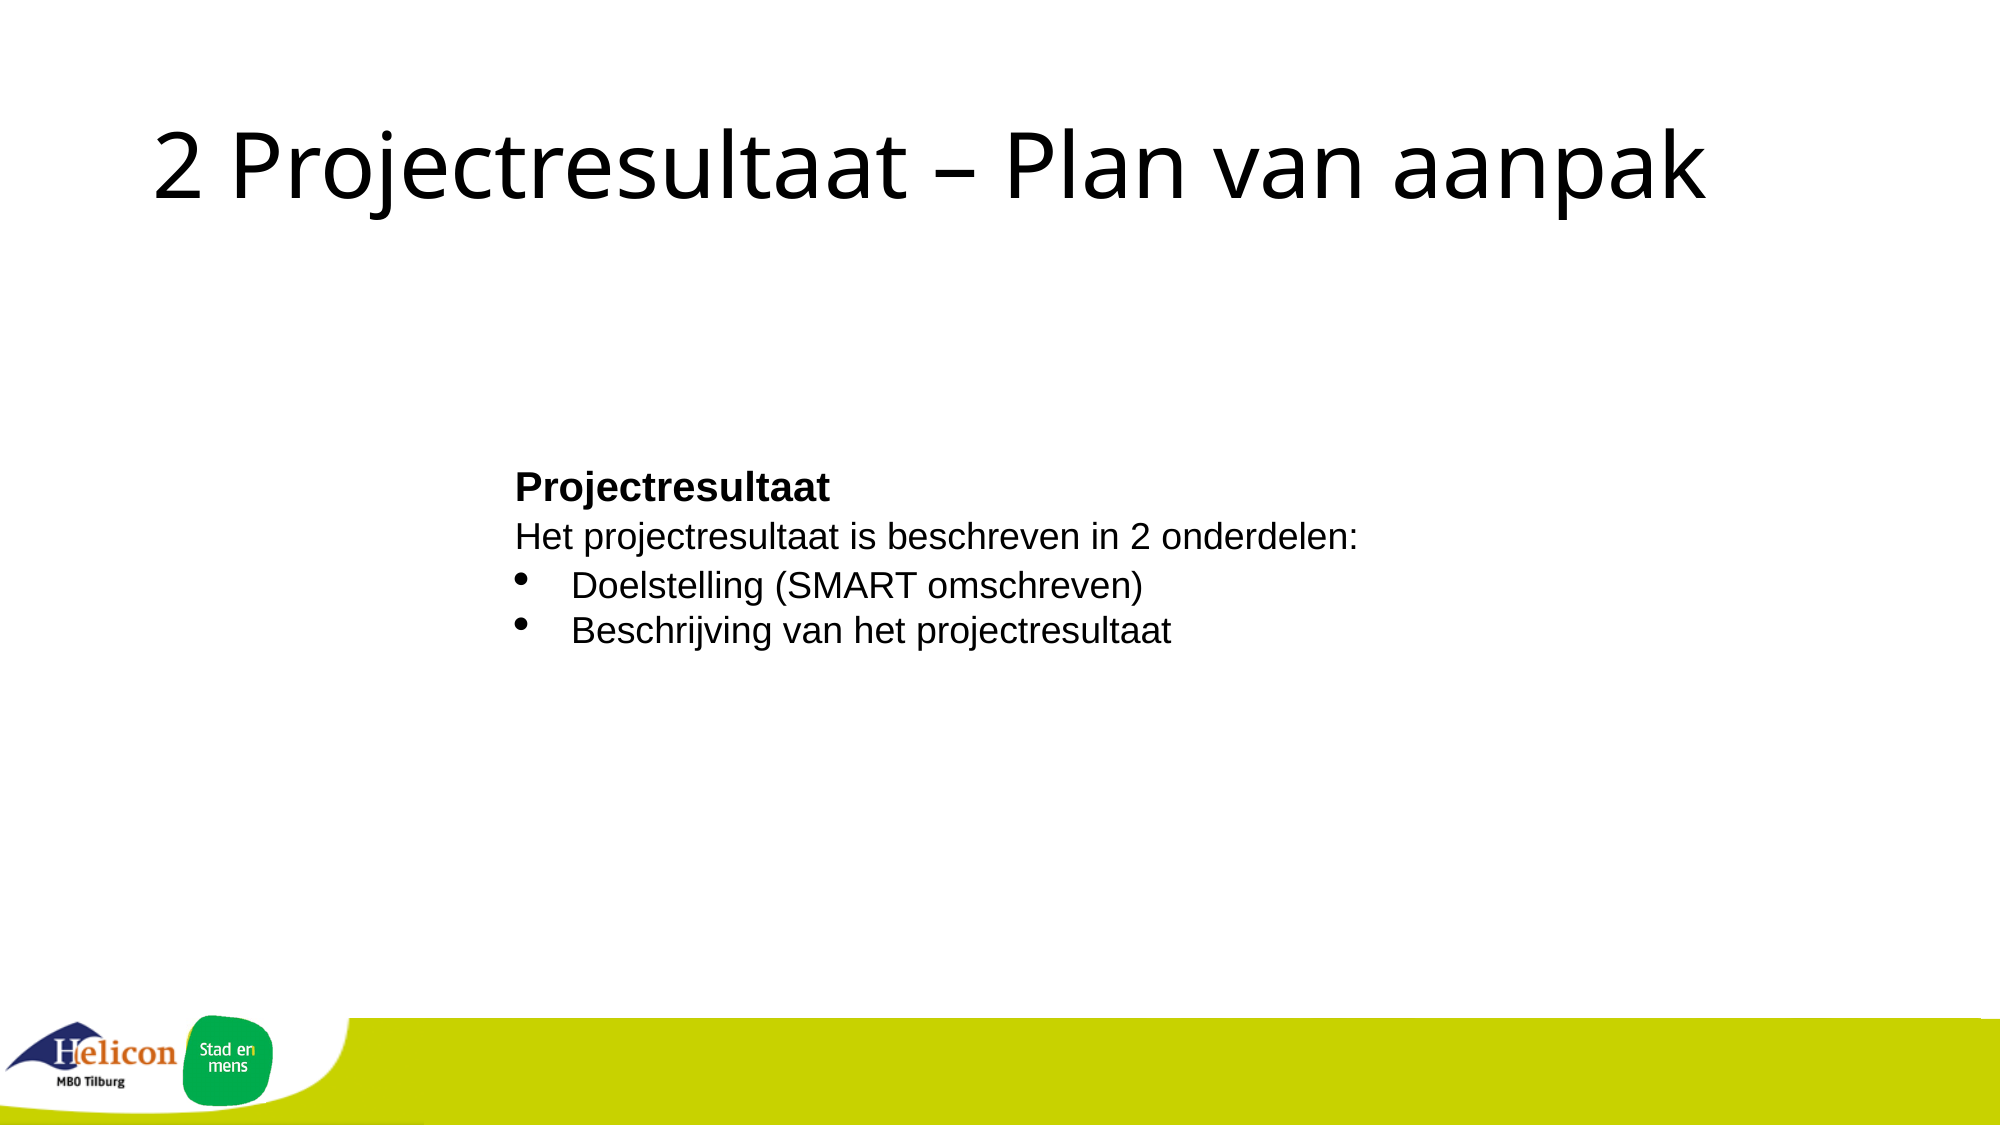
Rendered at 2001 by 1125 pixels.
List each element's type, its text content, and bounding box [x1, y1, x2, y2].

text_box Projectresultaat Het projectresultaat is beschreven in 2 onderdelen: Doelstelling (SMART omschreven) Beschrijving van het projectresultaat [500, 448, 1500, 659]
title 2 Projectresultaat – Plan van aanpak [137, 59, 1863, 278]
picture [0, 1013, 424, 1125]
